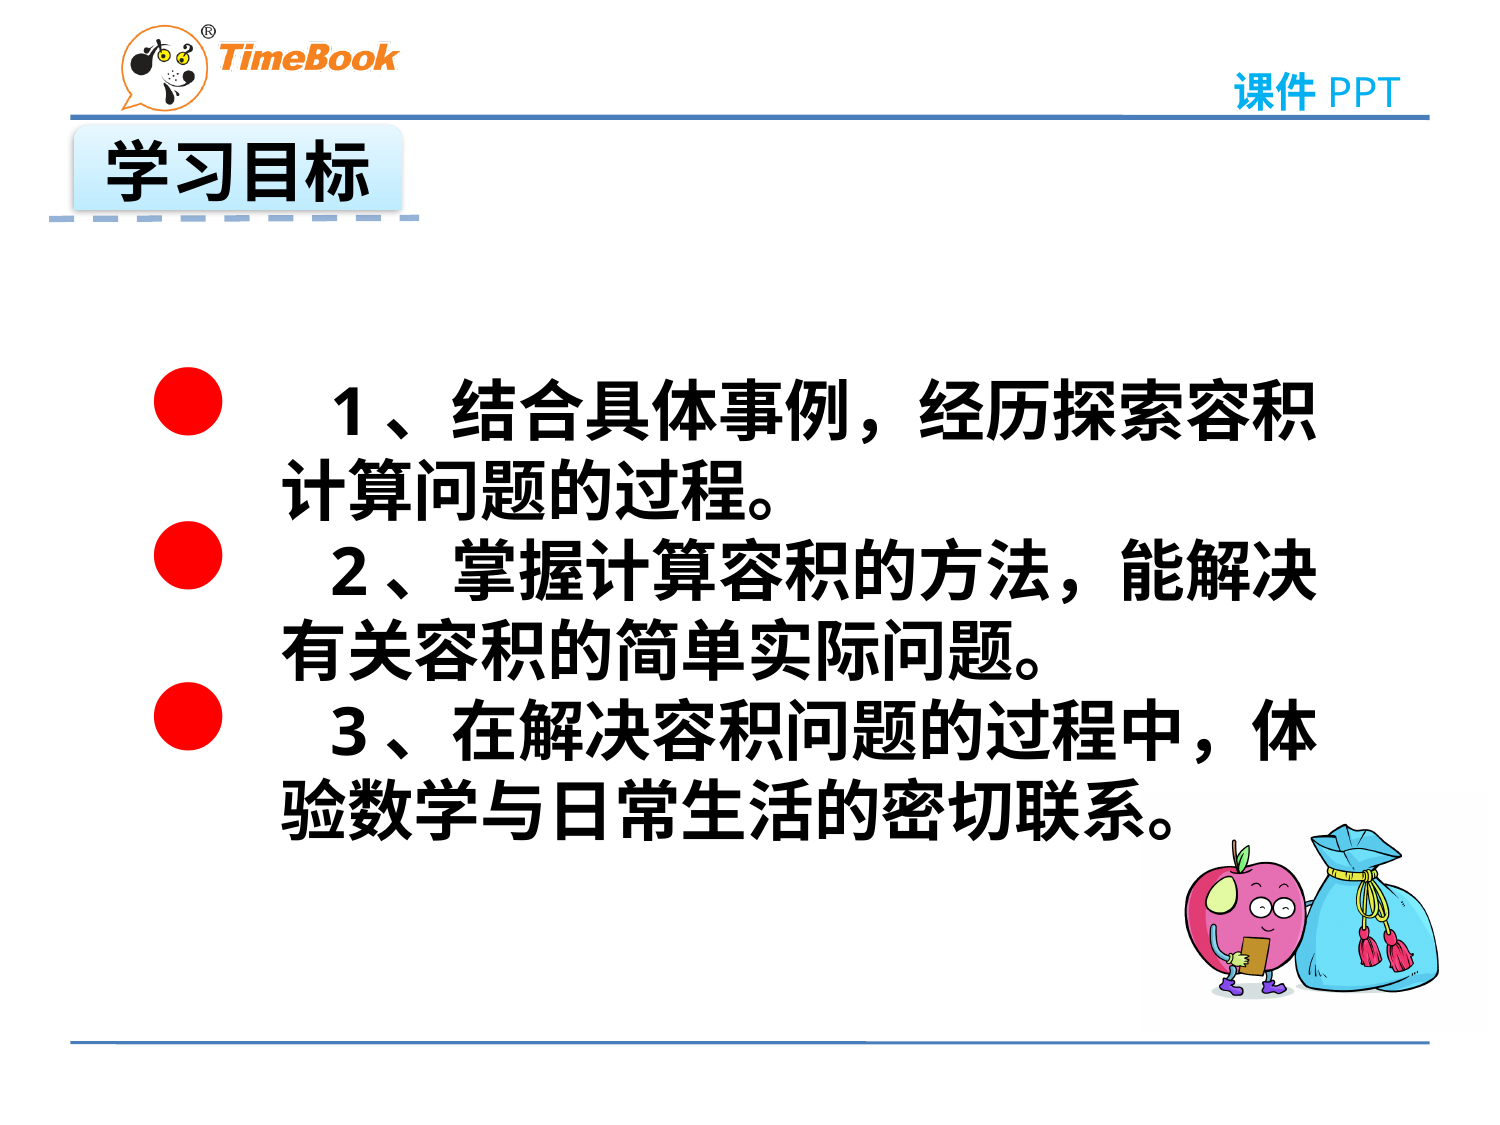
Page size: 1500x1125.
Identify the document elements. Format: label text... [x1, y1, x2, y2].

picture [1139, 786, 1488, 1031]
text_box 1、结合具体事例，经历探索容积计算问题的过程。 2、掌握计算容积的方法，能解决有关容积的简单实际问题。 3、在解决容积问题的过程中，体验数学与日常生活的密切联系。 [265, 361, 1394, 857]
text_box [112, 341, 325, 492]
picture [118, 22, 408, 113]
text_box [112, 495, 265, 645]
text_box [112, 656, 325, 807]
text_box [48, 125, 420, 220]
